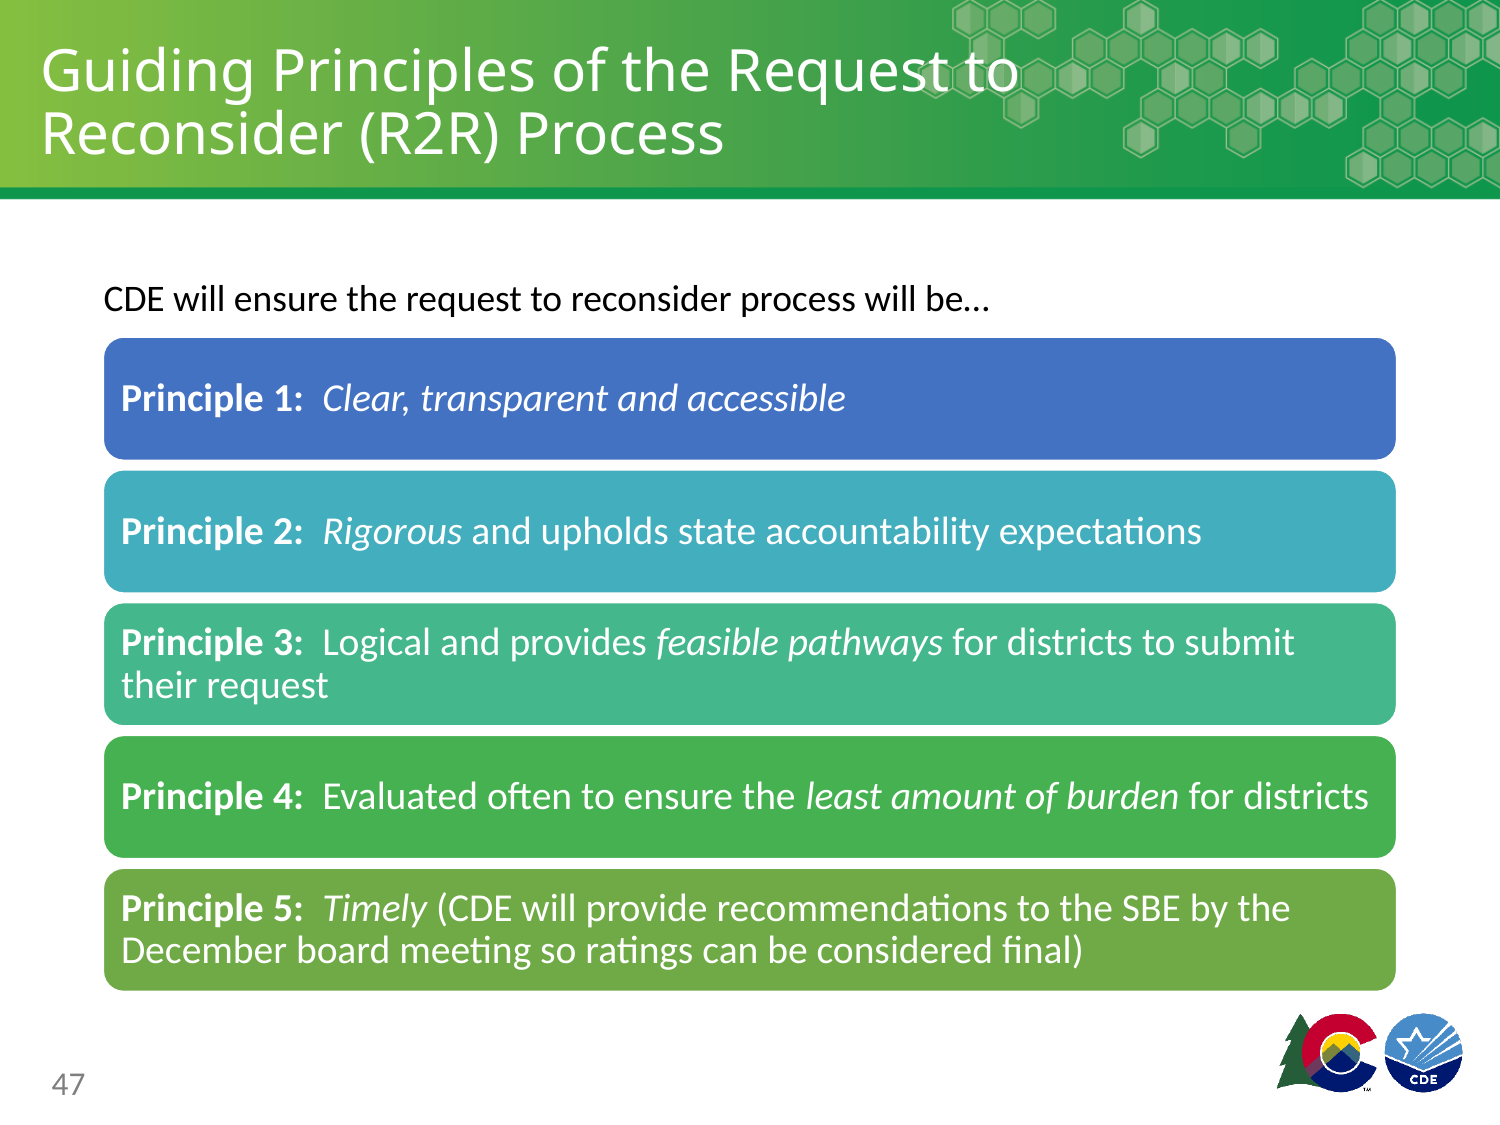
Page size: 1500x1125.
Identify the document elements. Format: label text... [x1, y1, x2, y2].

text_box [102, 336, 1398, 992]
text_box CDE will ensure the request to reconsider process will be… [88, 266, 1397, 327]
picture [0, 0, 1500, 200]
title Guiding Principles of the Request to Reconsider (R2R) Process [40, 41, 1038, 166]
slide_number 47 [36, 1054, 375, 1115]
picture [1275, 1012, 1463, 1093]
